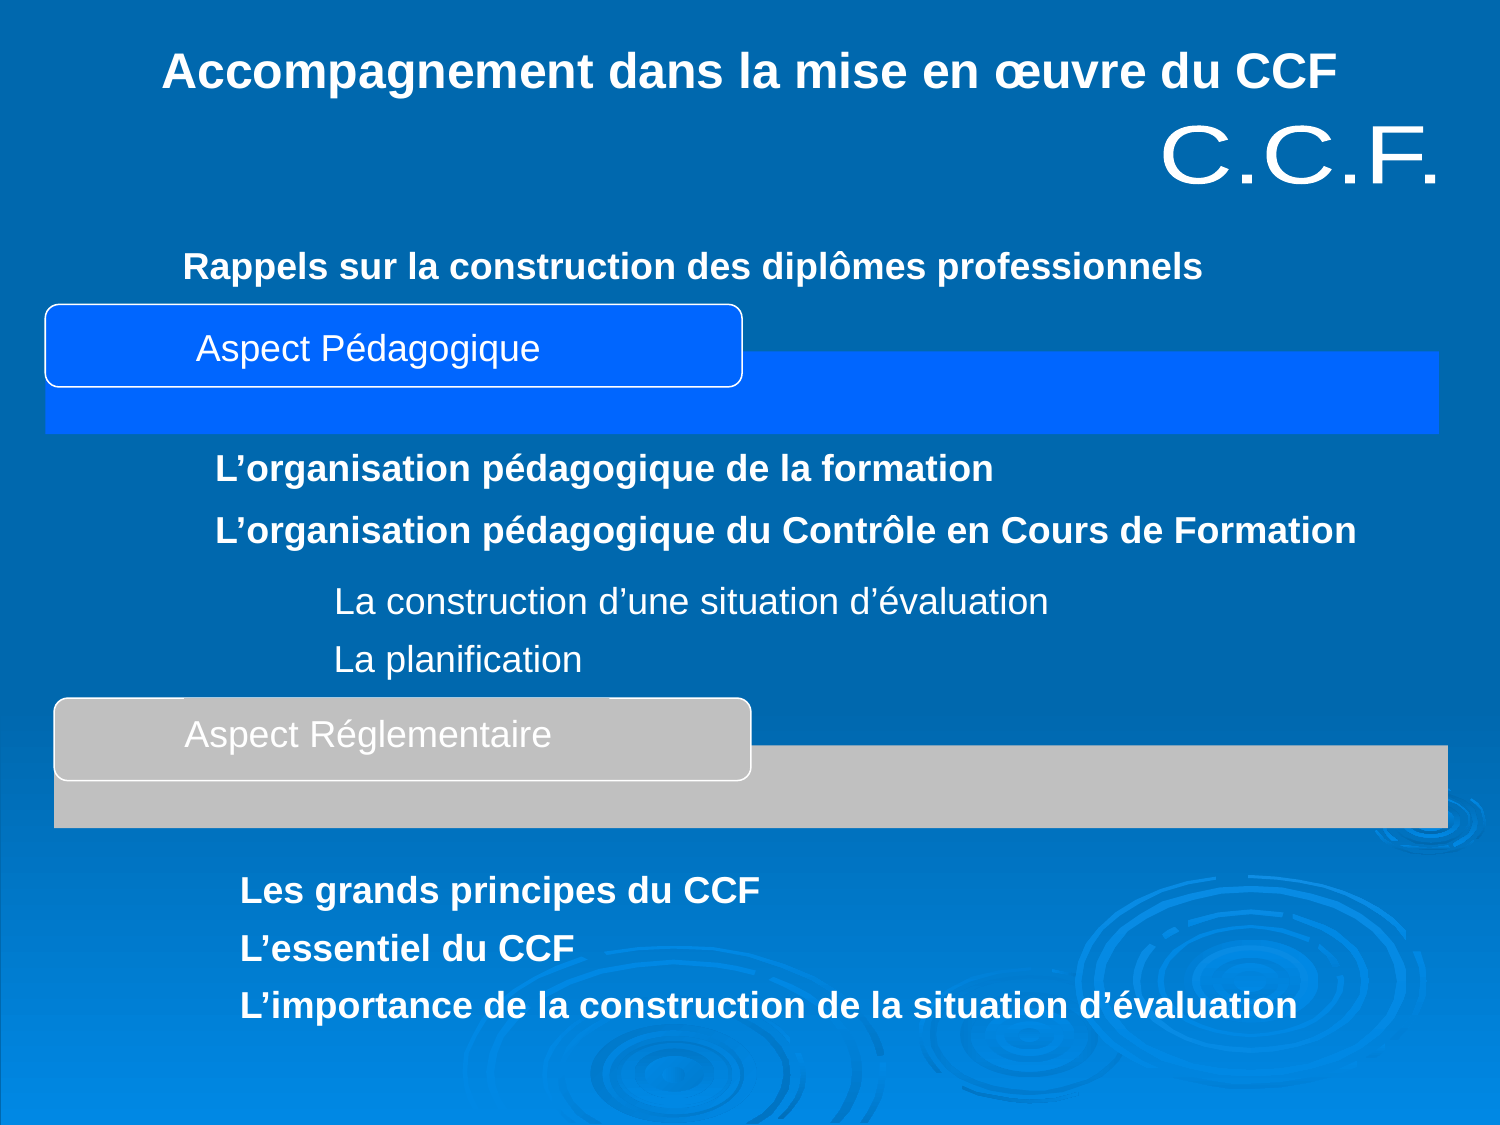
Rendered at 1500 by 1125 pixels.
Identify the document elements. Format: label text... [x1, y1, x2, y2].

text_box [45, 304, 1440, 435]
text_box Accompagnement dans la mise en œuvre du CCF [41, 30, 1459, 106]
text_box Les grands principes du CCF L’essentiel du CCF L’importance de la construction de la situation d’évaluation [224, 858, 1337, 1034]
text_box La construction d’une situation d’évaluation [319, 569, 1075, 629]
text_box L’organisation pédagogique du Contrôle en Cours de Formation [200, 498, 1384, 559]
text_box La planification [318, 627, 1193, 688]
text_box L’organisation pédagogique de la formation [200, 444, 1021, 497]
text_box Rappels sur la construction des diplômes professionnels [167, 235, 1407, 295]
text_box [53, 697, 1449, 829]
